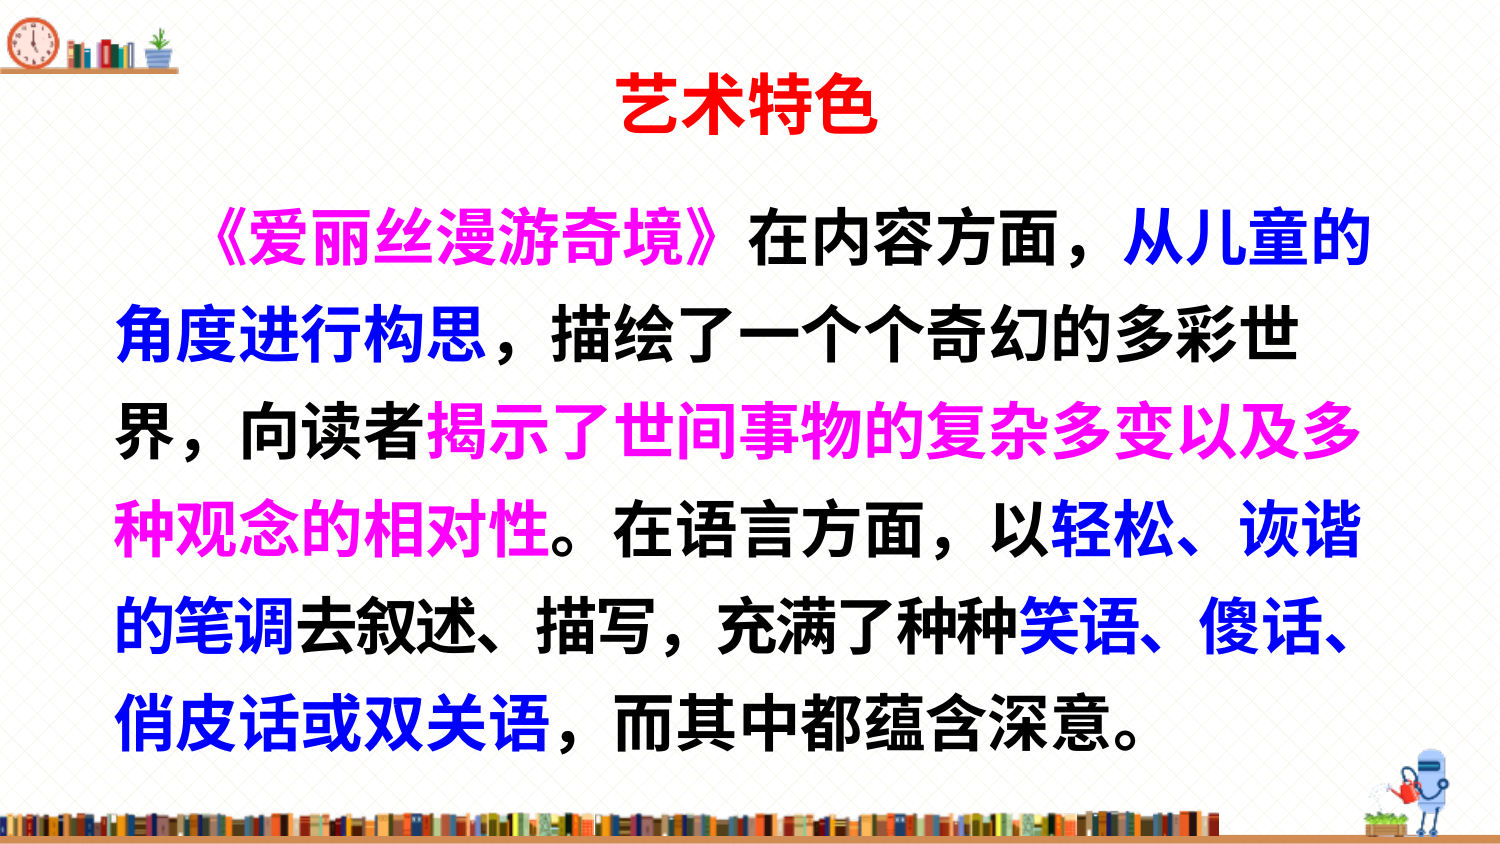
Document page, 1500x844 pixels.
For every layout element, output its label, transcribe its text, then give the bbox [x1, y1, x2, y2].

picture [1363, 740, 1450, 837]
text_box 艺术特色 [598, 55, 923, 151]
picture [595, 805, 1219, 836]
text_box 《爱丽丝漫游奇境》在内容方面，从儿童的角度进行构思，描绘了一个个奇幻的多彩世界，向读者揭示了世间事物的复杂多变以及多种观念的相对性。在语言方面，以轻松、诙谐的笔调去叙述、描写，充满了种种笑语、傻话、俏皮话或双关语，而其中都蕴含深意。 [98, 167, 1433, 762]
picture [0, 15, 188, 74]
picture [0, 812, 594, 836]
